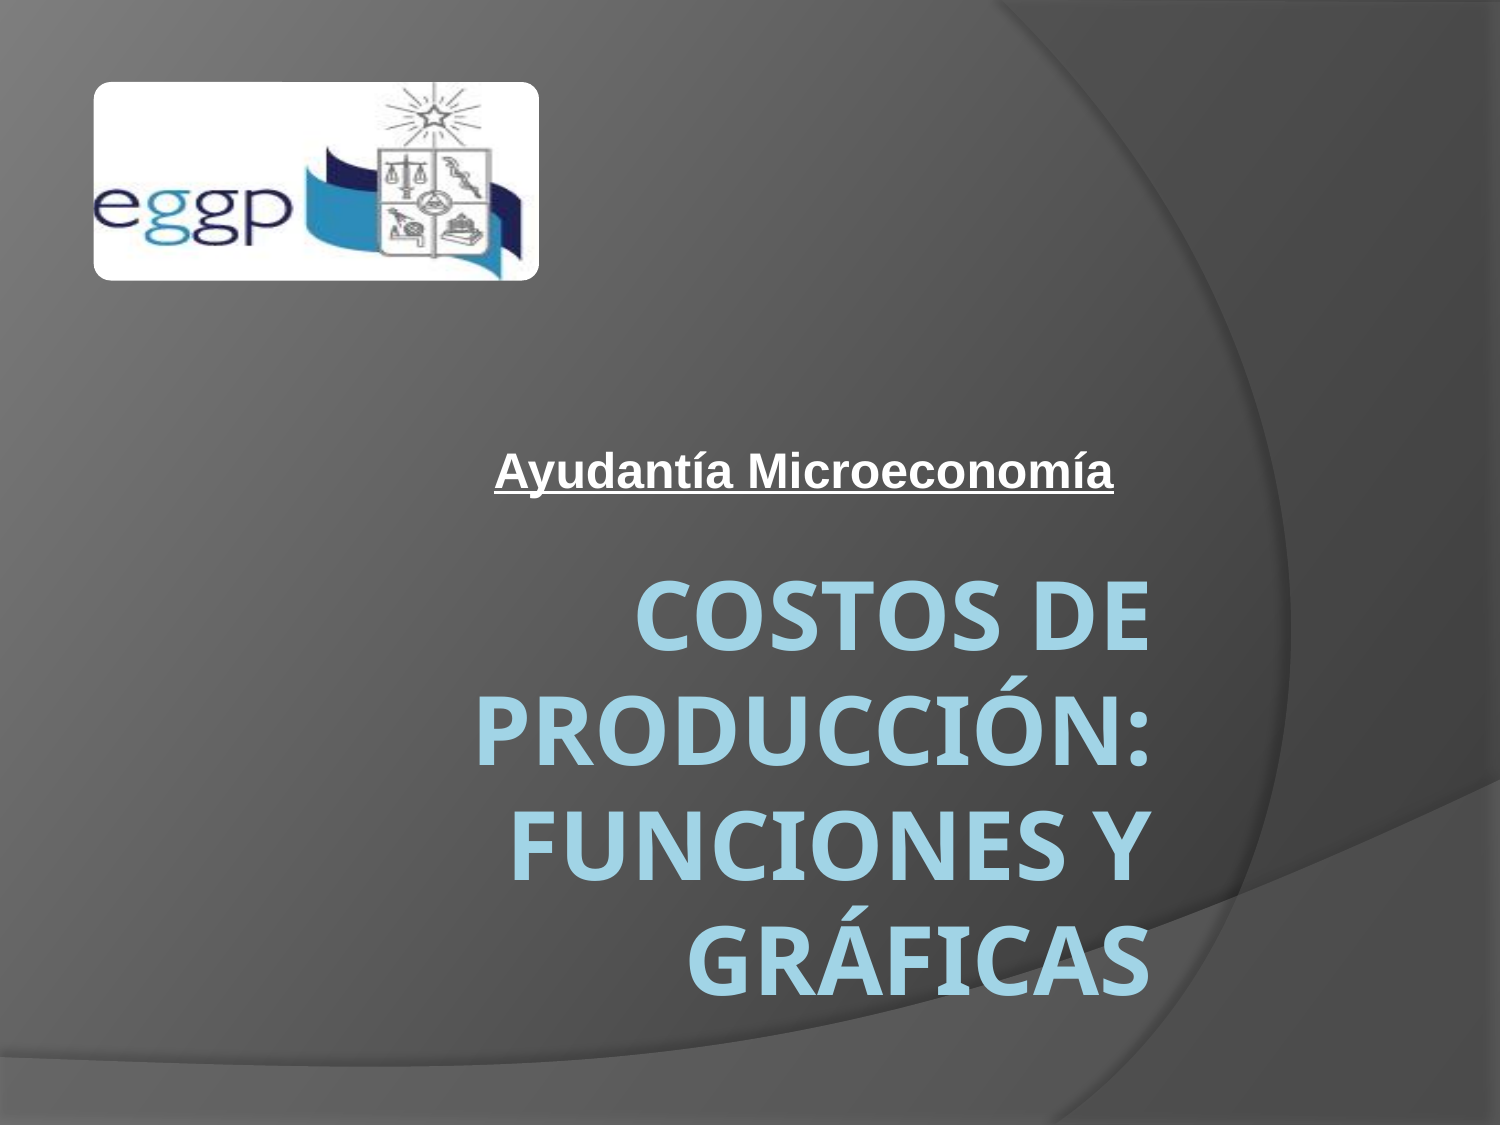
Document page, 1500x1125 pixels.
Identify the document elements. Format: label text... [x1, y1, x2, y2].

subtitle Ayudantía Microeconomía [58, 210, 1122, 499]
picture [93, 81, 540, 281]
title Costos de producción: funciones y gráficas [70, 547, 1161, 925]
